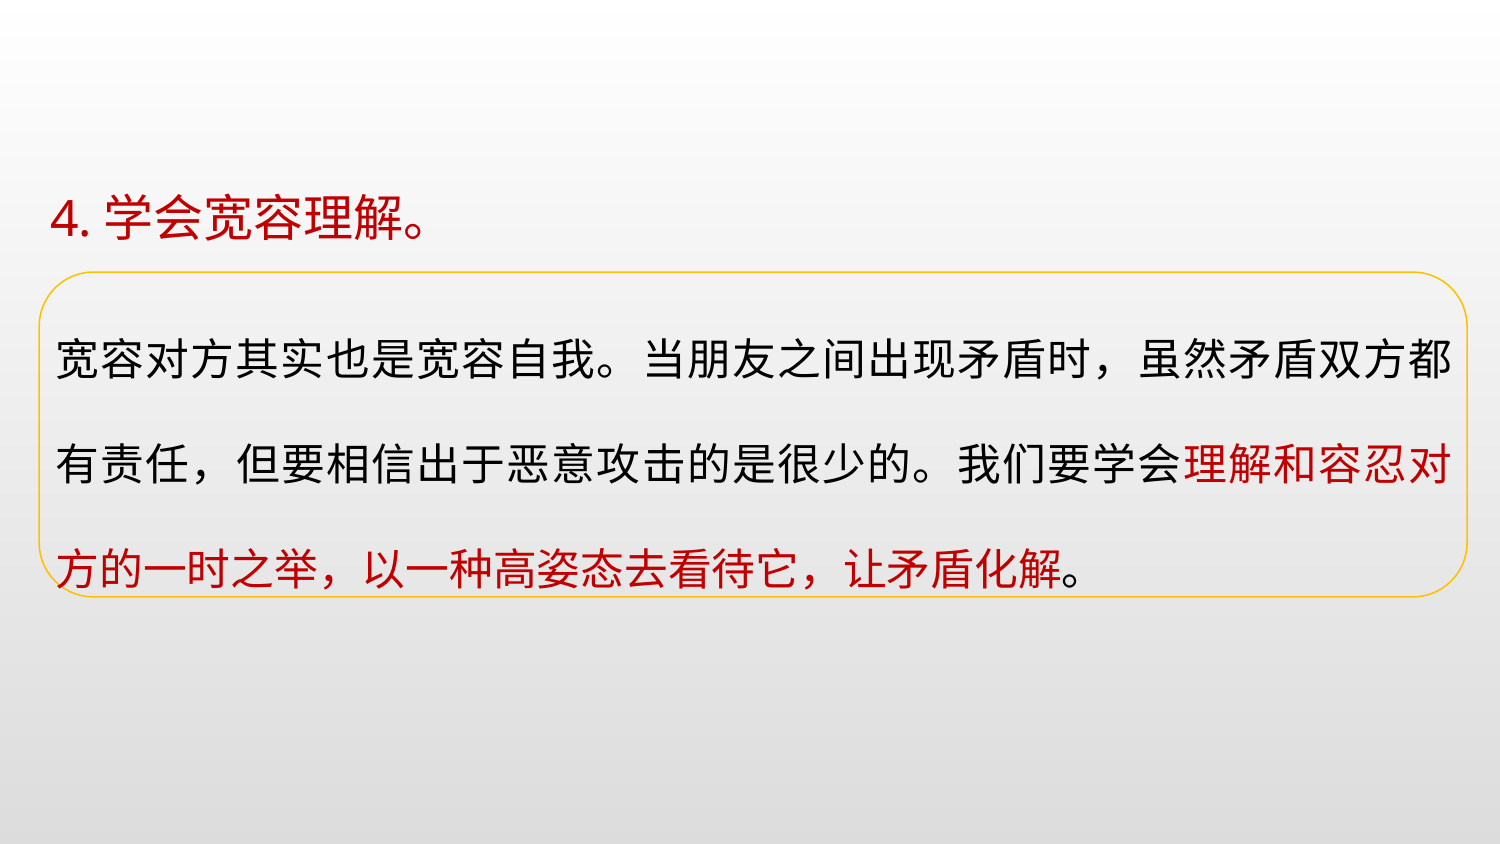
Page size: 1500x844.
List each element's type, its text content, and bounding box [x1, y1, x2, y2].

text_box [39, 272, 1468, 606]
text_box 4.学会宽容理解。 [38, 120, 466, 252]
